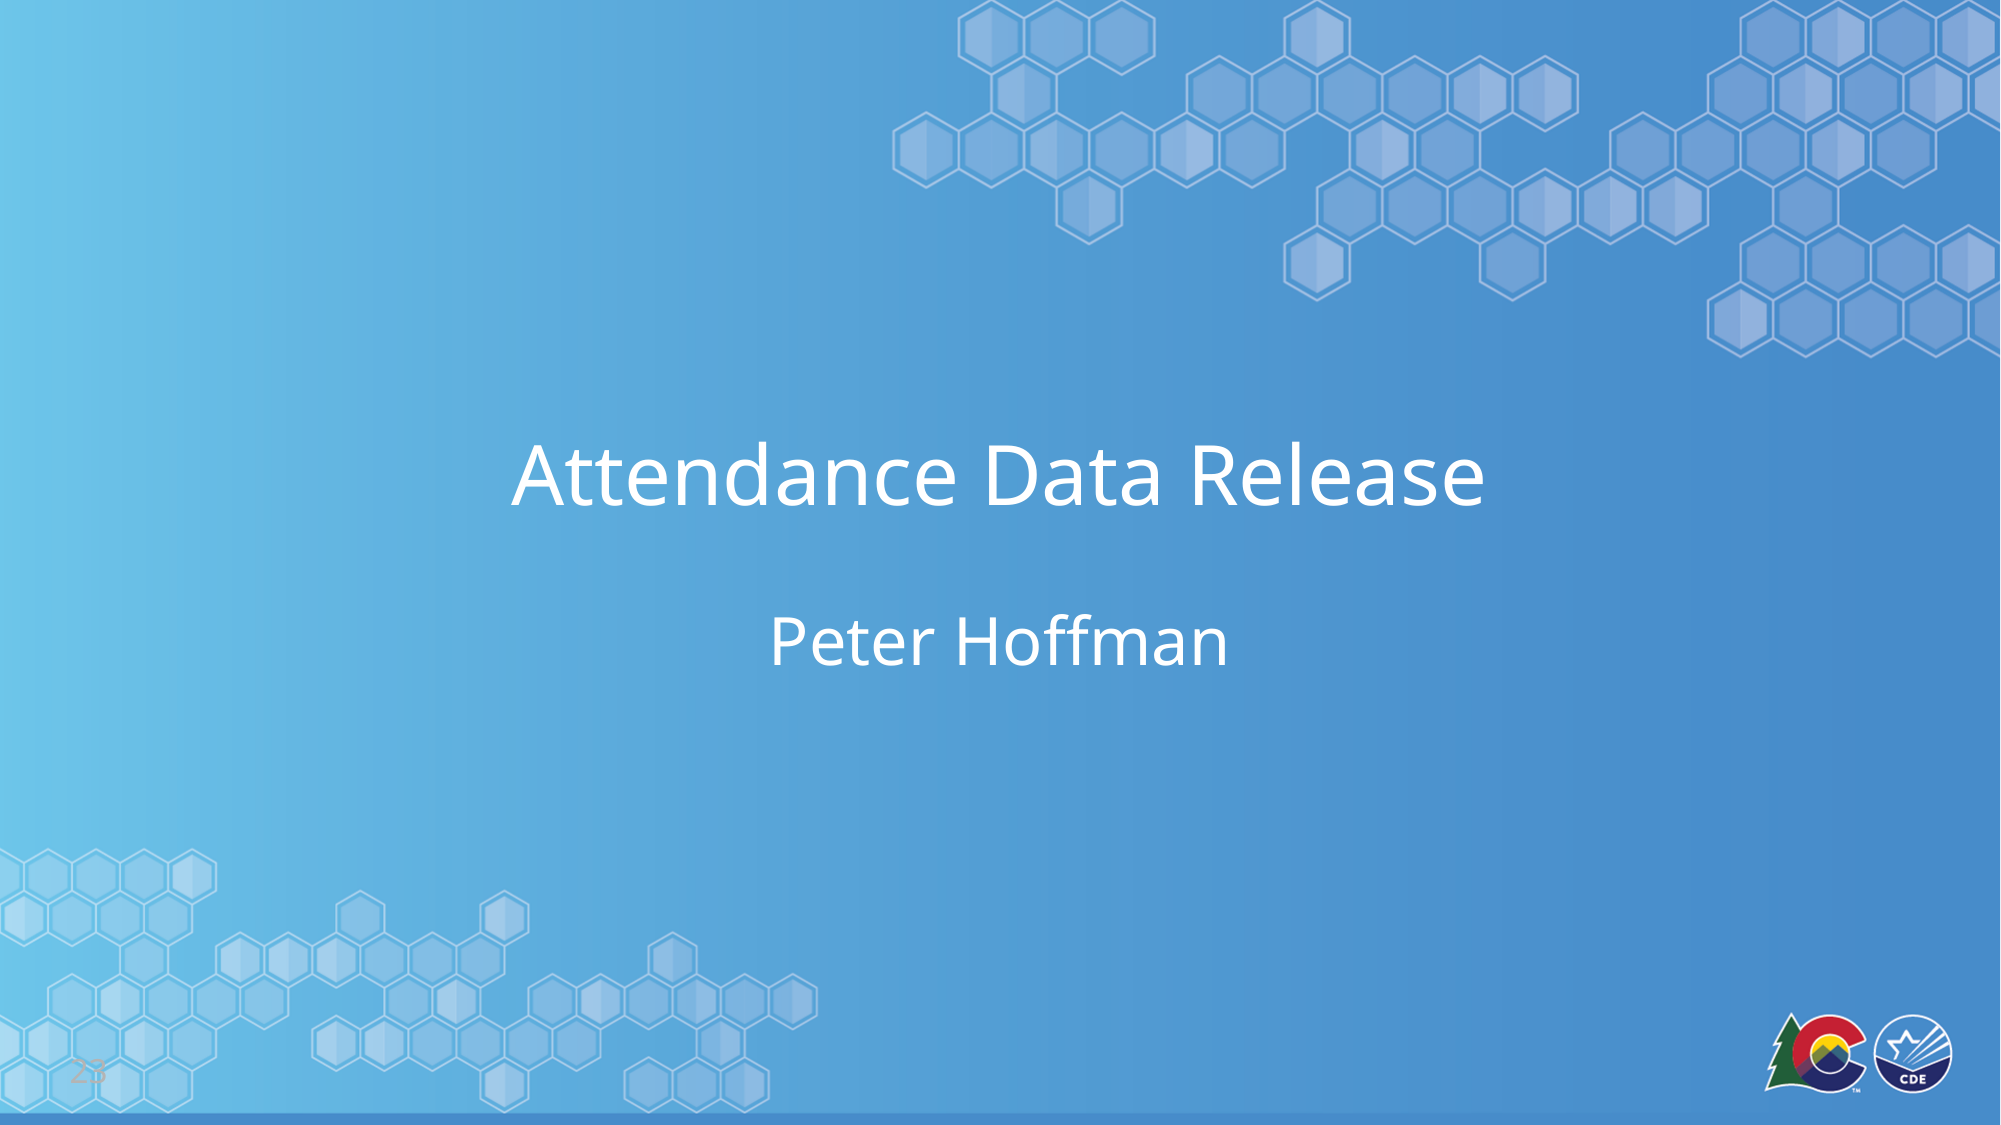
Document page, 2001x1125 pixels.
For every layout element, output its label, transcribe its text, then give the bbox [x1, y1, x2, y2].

slide_number 23 [54, 1042, 191, 1103]
picture [0, 0, 2001, 1125]
list Peter Hoffman [0, 600, 2000, 775]
title Attendance Data Release [0, 425, 2000, 600]
